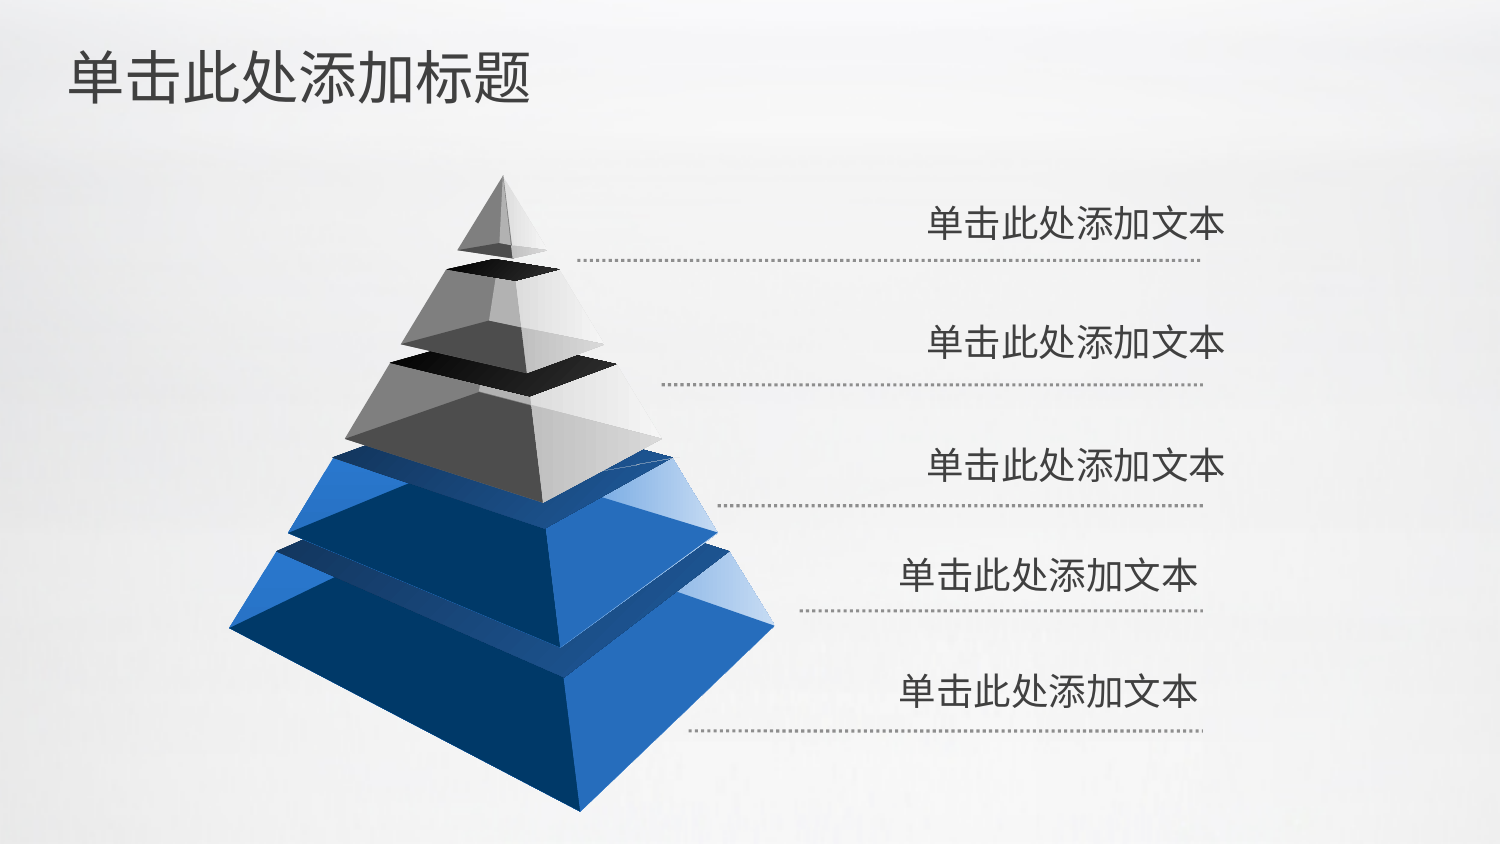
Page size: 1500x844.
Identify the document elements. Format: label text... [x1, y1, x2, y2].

text_box 单击此处添加文本 [853, 304, 1239, 379]
picture [0, 0, 1500, 844]
text_box 单击此处添加文本 [880, 537, 1211, 612]
text_box 单击此处添加文本 [853, 185, 1239, 261]
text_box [456, 174, 548, 257]
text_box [400, 258, 605, 374]
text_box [287, 405, 718, 648]
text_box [228, 467, 775, 812]
text_box 单击此处添加文本 [853, 427, 1239, 502]
text_box 单击此处添加标题 [51, 33, 597, 127]
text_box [344, 335, 681, 504]
text_box 单击此处添加文本 [854, 653, 1211, 728]
